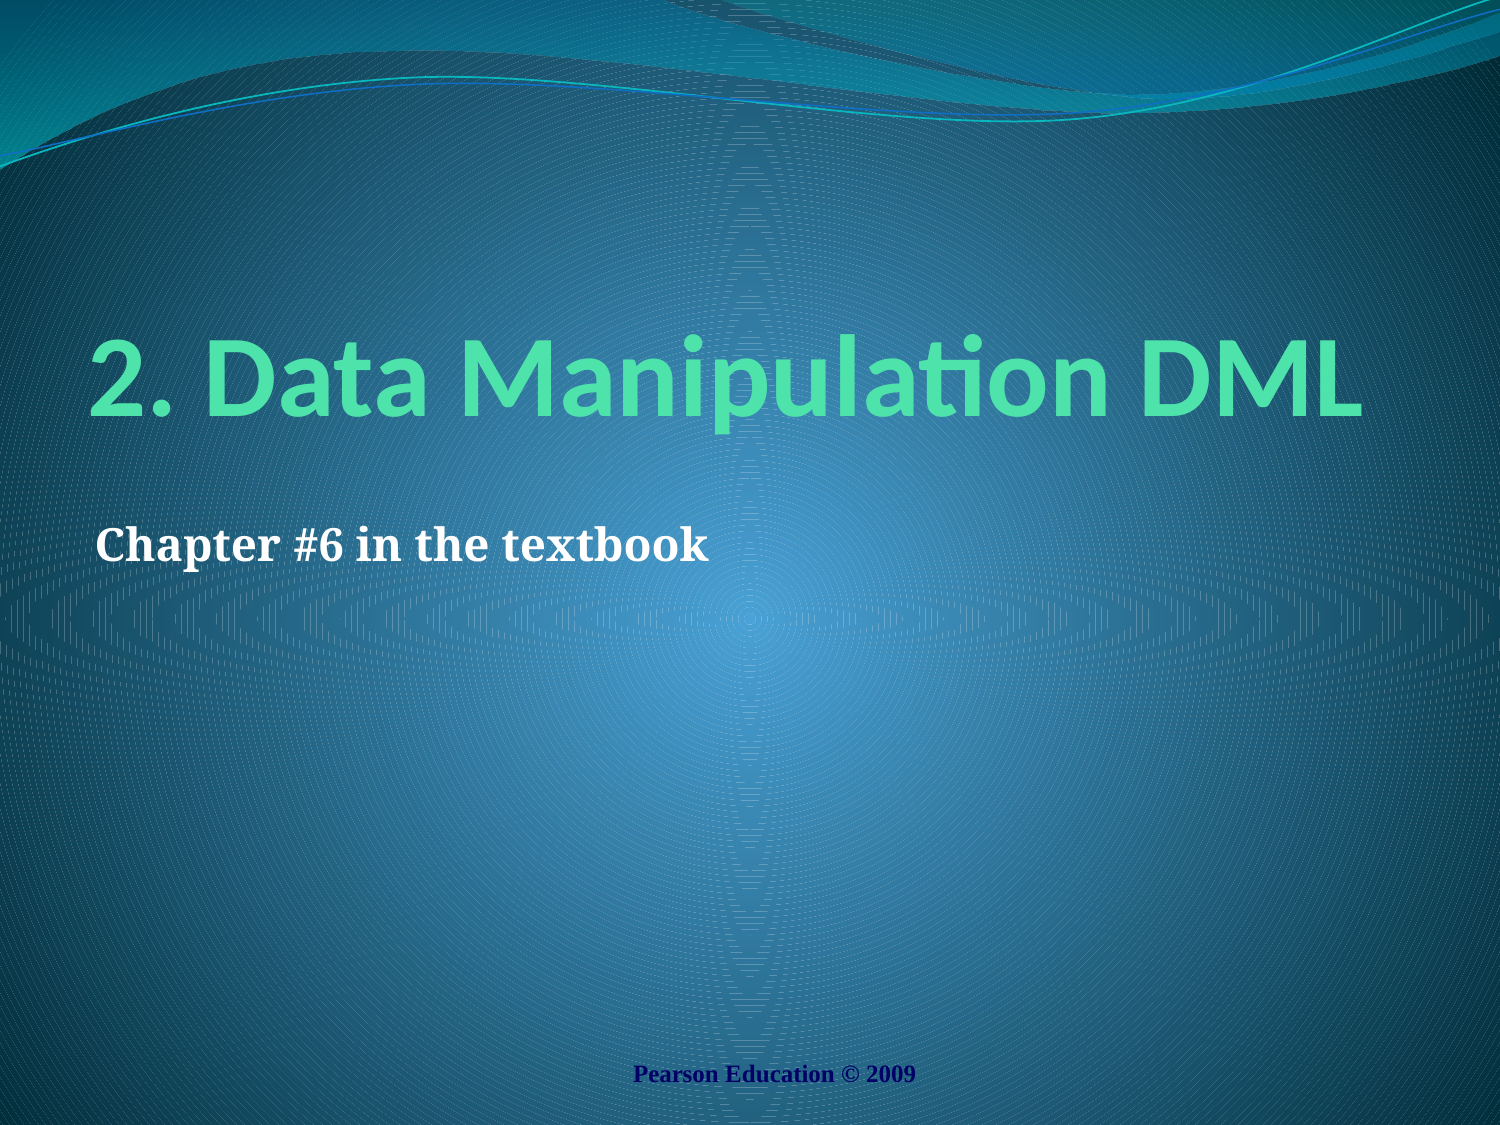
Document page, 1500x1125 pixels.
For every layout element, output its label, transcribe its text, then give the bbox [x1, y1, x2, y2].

list Chapter #6 in the textbook [86, 443, 1362, 692]
title 2. Data Manipulation DML [86, 216, 1436, 440]
text_box Pearson Education © 2009 [512, 1050, 1038, 1095]
